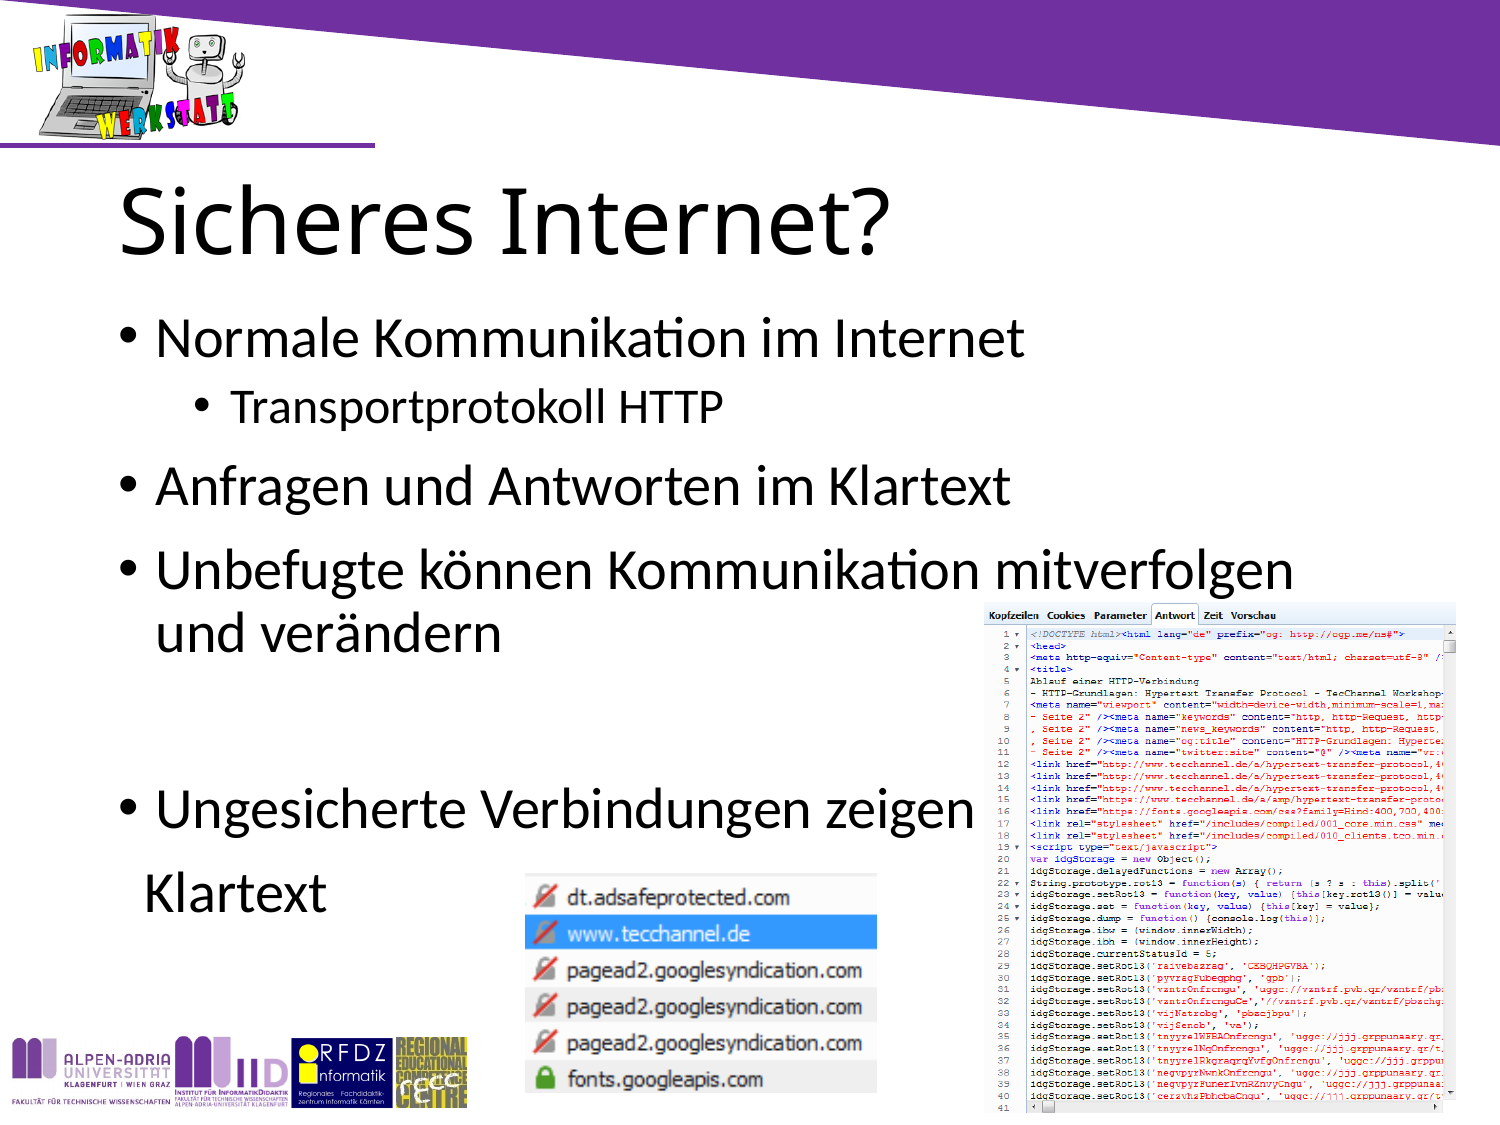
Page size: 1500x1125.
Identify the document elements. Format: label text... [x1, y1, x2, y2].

title Sicheres Internet? [103, 150, 1397, 299]
picture [174, 1034, 467, 1115]
picture [33, 14, 245, 140]
list Normale Kommunikation im Internet Transportprotokoll HTTP Anfragen und Antworten im Klartext Unbefugte können Kommunikation mitverfolgen und verändern Ungesicherte Verbindungen zeigen Klartext [103, 299, 1397, 1014]
picture [11, 1037, 171, 1115]
picture [984, 602, 1456, 1113]
picture [525, 873, 878, 1093]
